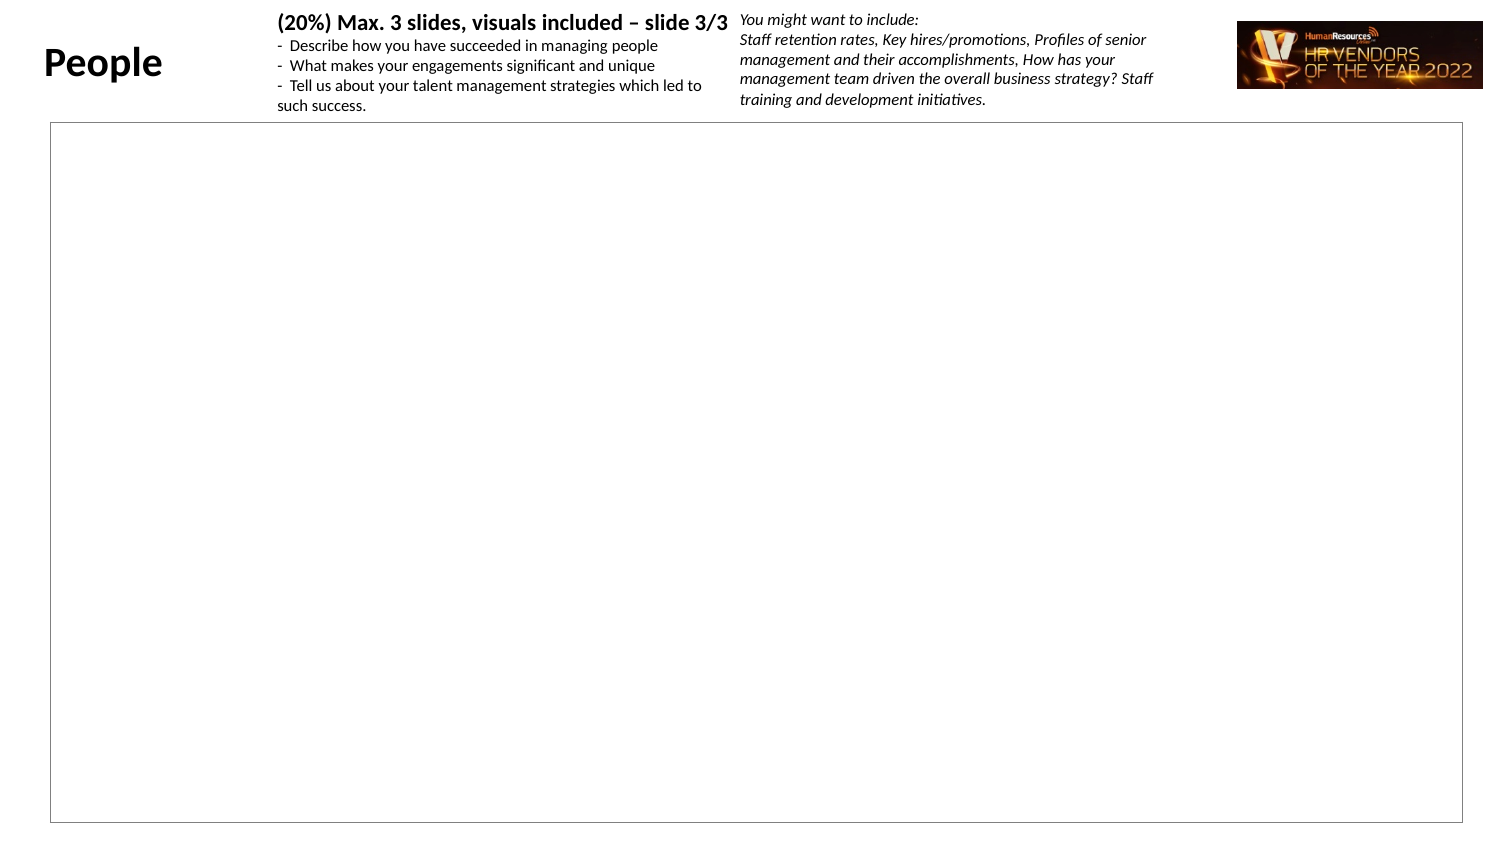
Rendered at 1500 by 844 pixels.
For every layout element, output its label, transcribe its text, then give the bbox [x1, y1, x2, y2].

text_box You might want to include: Staff retention rates, Key hires/promotions, Profiles of senior management and their accomplishments, How has your management team driven the overall business strategy? Staff training and development initiatives. [725, 0, 1200, 116]
text_box People [29, 15, 262, 103]
table_header [51, 123, 1462, 822]
picture [1237, 21, 1483, 89]
text_box (20%) Max. 3 slides, visuals included – slide 3/3 - Describe how you have succeeded in managing people - What makes your engagements significant and unique - Tell us about your talent management strategies which led to such success. [262, 0, 750, 122]
